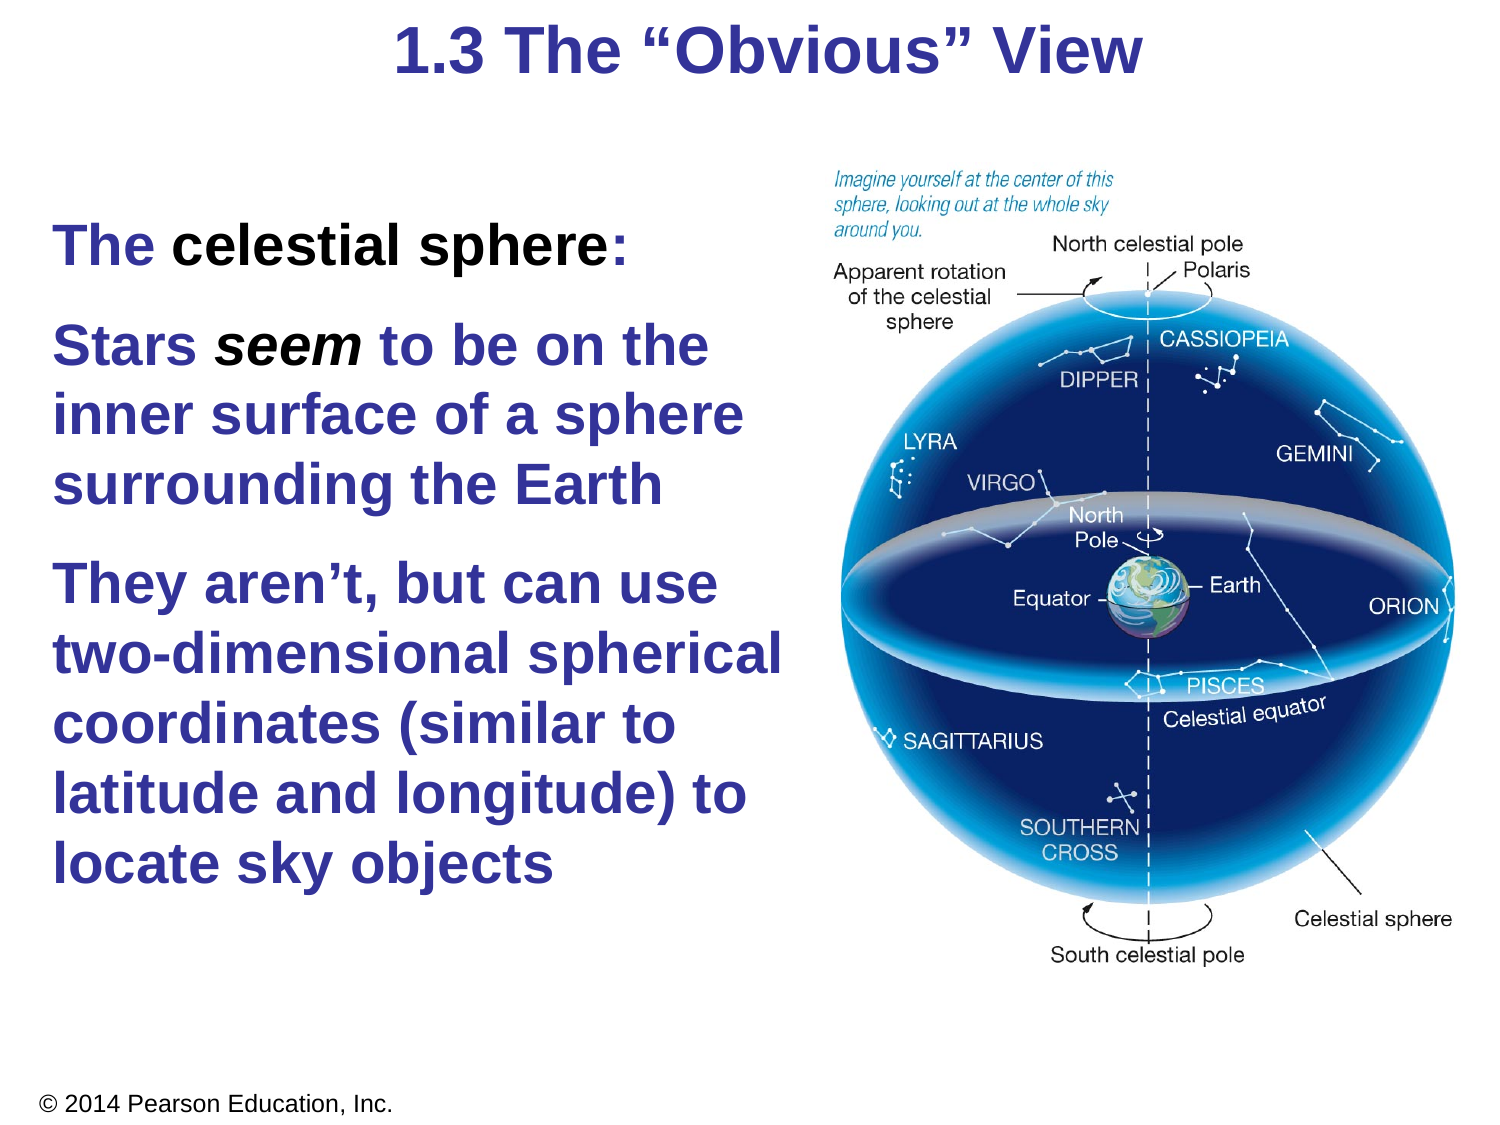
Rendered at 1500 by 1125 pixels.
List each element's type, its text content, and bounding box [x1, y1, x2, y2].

text_box The celestial sphere: Stars seem to be on the inner surface of a sphere surrounding the Earth They aren’t, but can use two-dimensional spherical coordinates (similar to latitude and longitude) to locate sky objects [37, 200, 800, 903]
text_box 1.3 The “Obvious” View [87, 0, 1450, 95]
picture [824, 162, 1463, 968]
